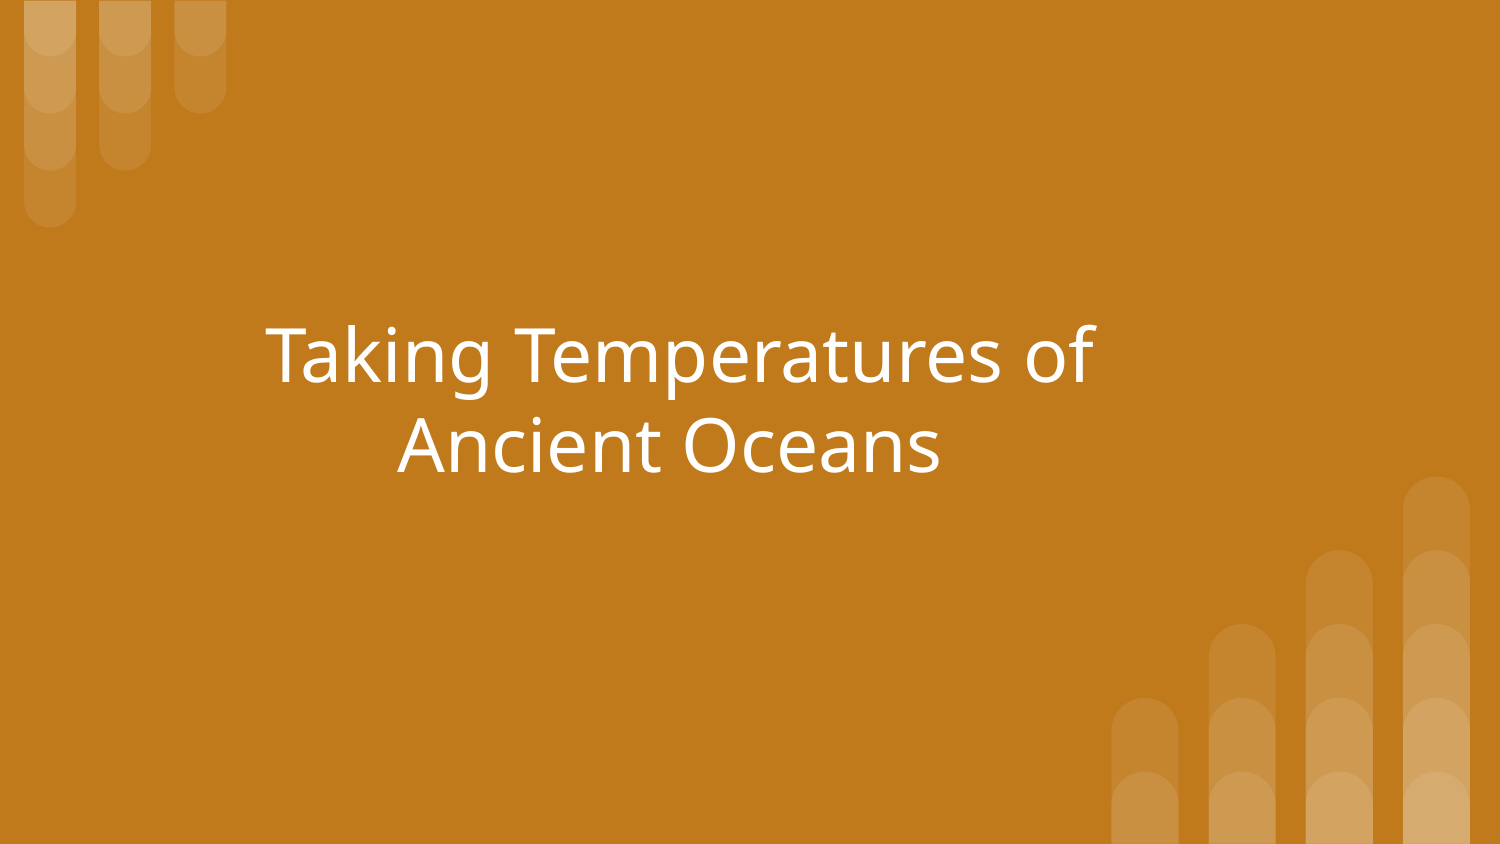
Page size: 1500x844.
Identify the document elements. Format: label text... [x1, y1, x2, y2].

title Taking Temperatures of Ancient Oceans [202, 380, 1158, 583]
